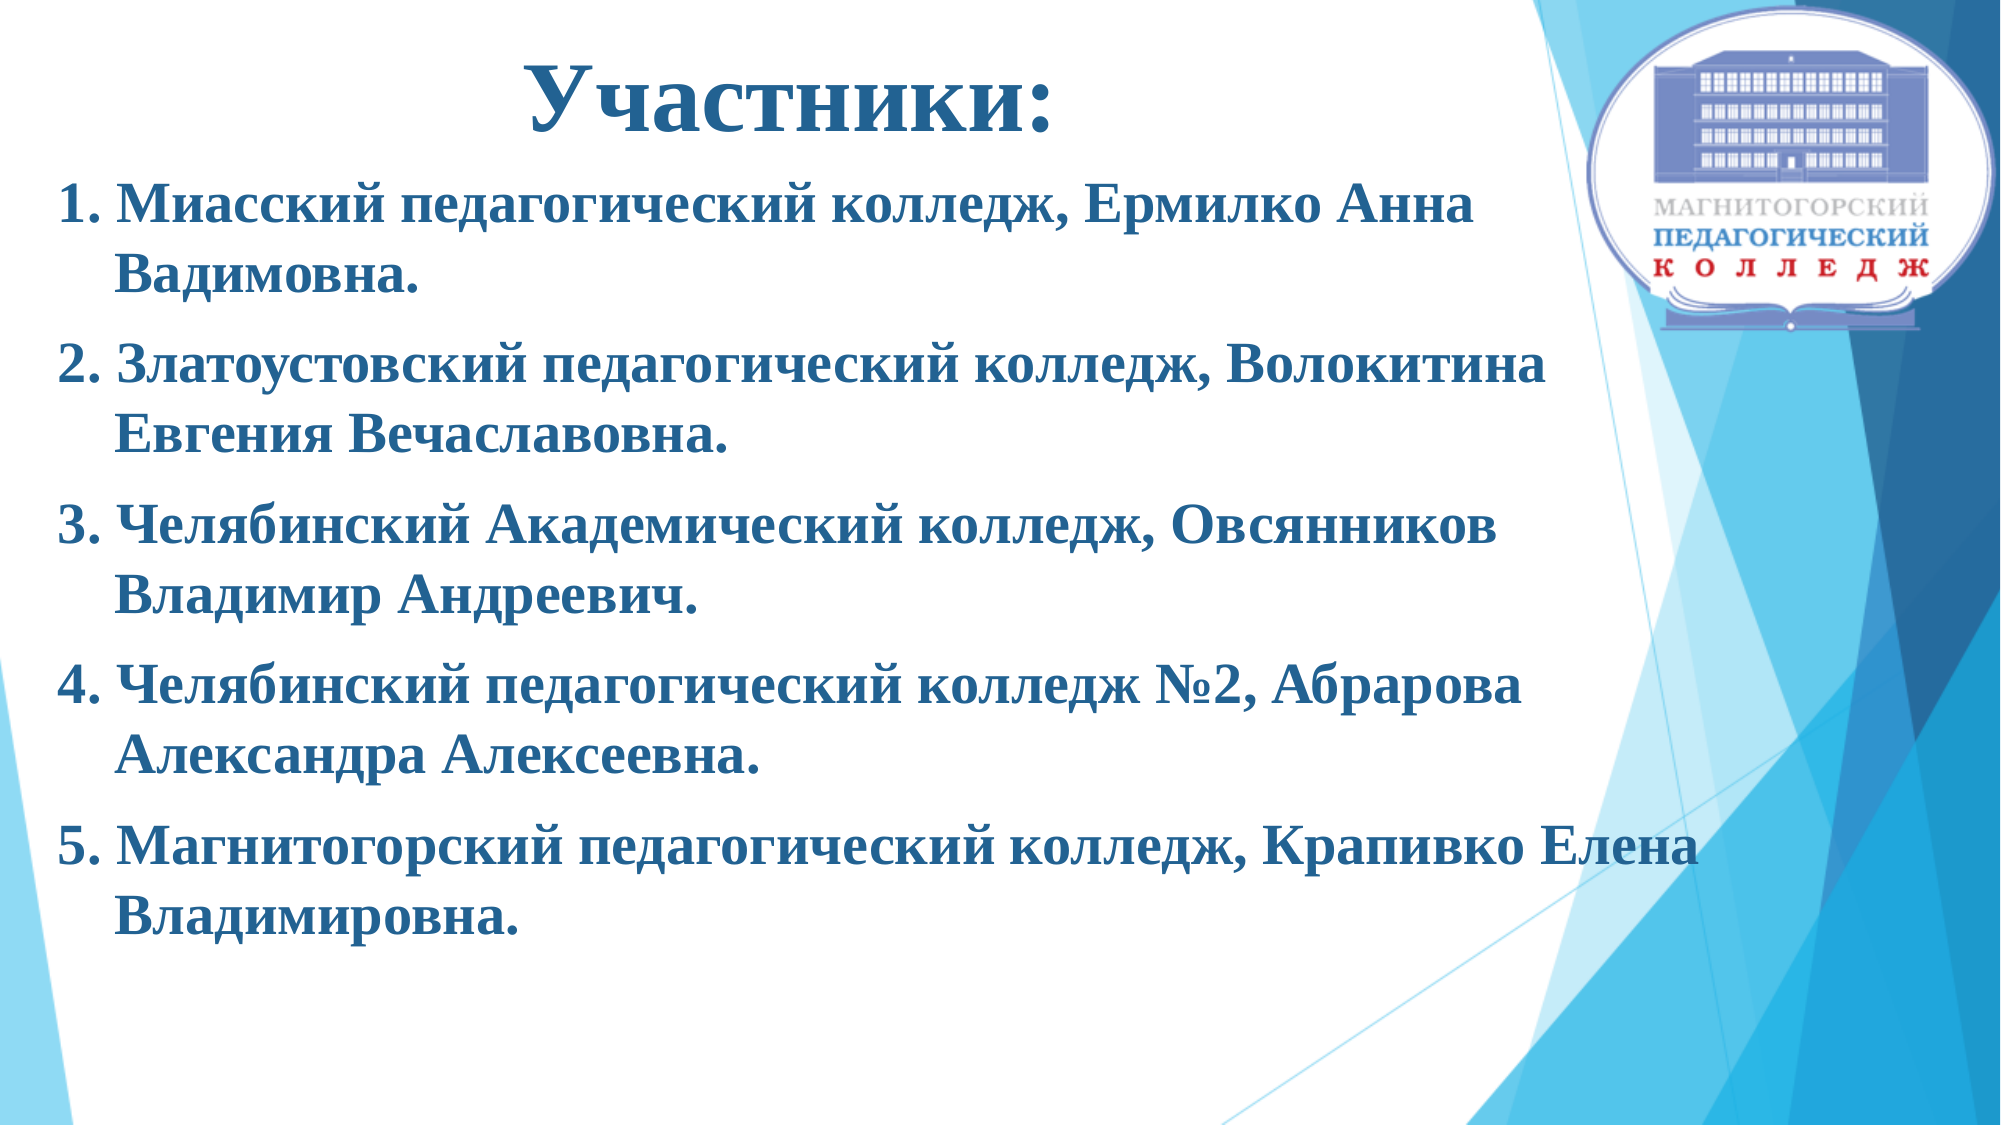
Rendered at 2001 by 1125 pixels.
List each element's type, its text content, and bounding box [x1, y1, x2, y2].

title Участники: [42, 24, 1537, 152]
list 1. Миасский педагогический колледж, Ермилко Анна Вадимовна. 2. Златоустовский педагогический колледж, Волокитина Евгения Вечаславовна. 3. Челябинский Академический колледж, Овсянников Владимир Андреевич. 4. Челябинский педагогический колледж №2, Абрарова Александра Алексеевна. 5. Магнитогорский педагогический колледж, Крапивко Елена Владимировна. [42, 156, 1758, 1100]
picture [0, 0, 2001, 1125]
